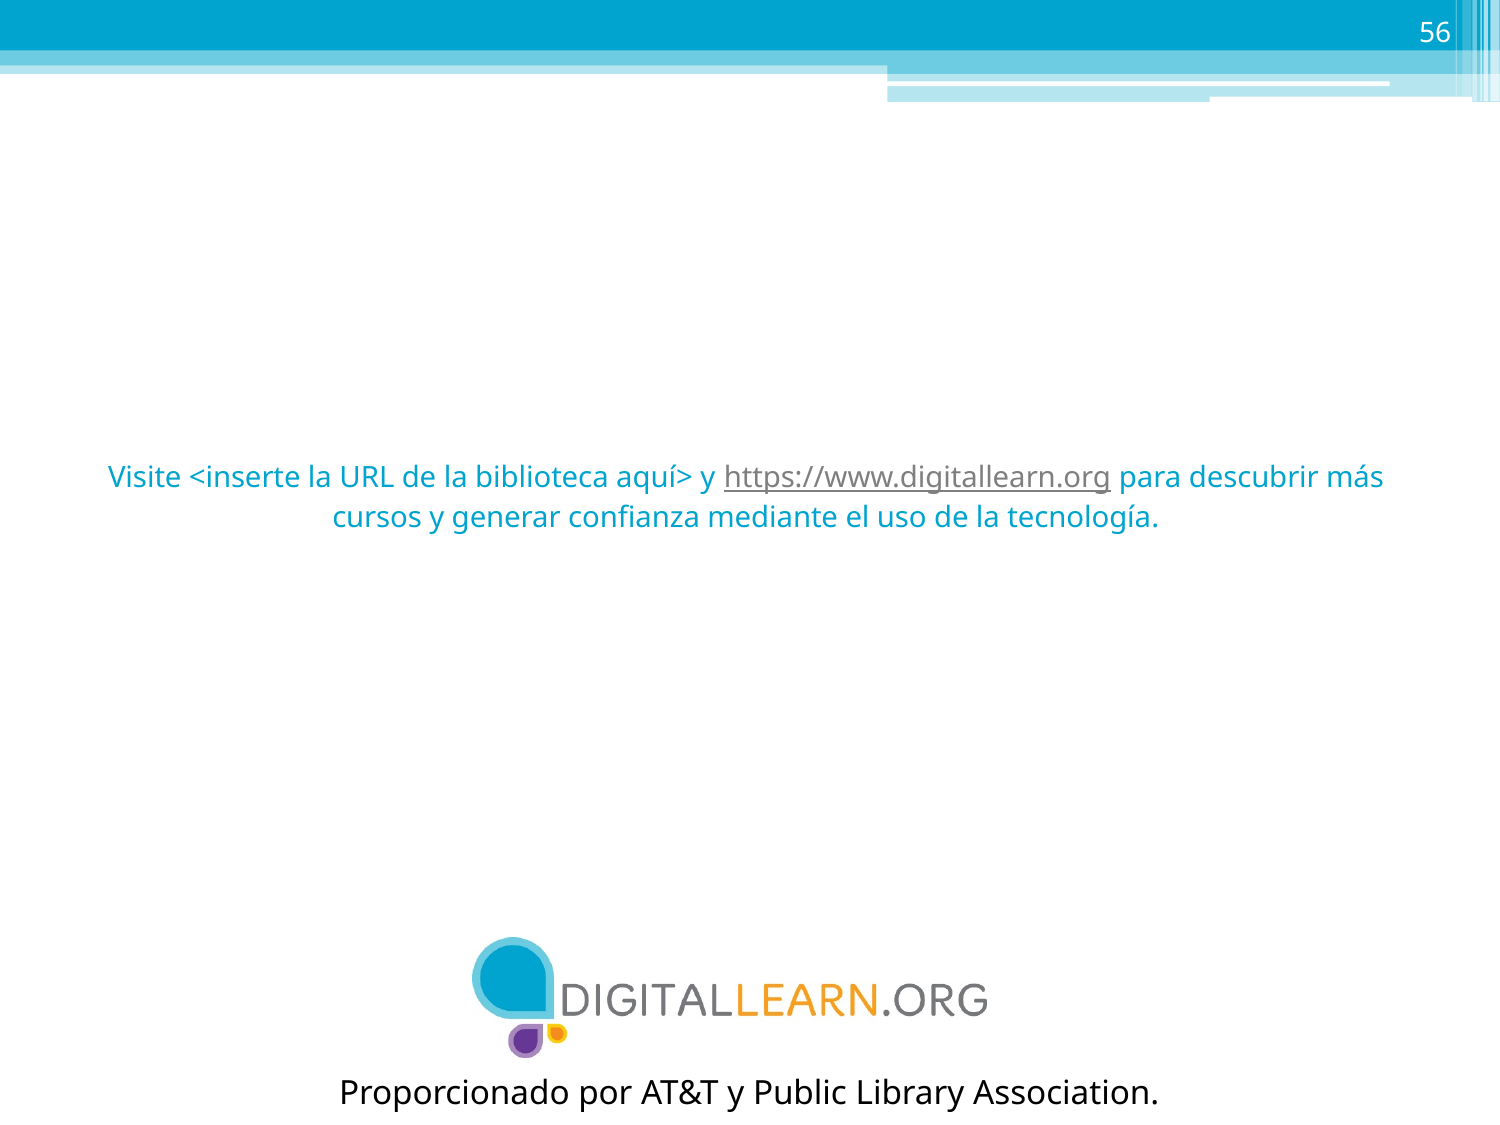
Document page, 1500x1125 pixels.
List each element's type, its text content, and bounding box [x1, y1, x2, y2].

text_box Proporcionado por AT&T y Public Library Association. [24, 1063, 1476, 1119]
slide_number 56 [1340, 0, 1466, 61]
picture [472, 937, 987, 1058]
title Visite <inserte la URL de la biblioteca aquí> y https://www.digitallearn.org para descubrir más cursos y generar confianza mediante el uso de la tecnología. [75, 425, 1418, 598]
